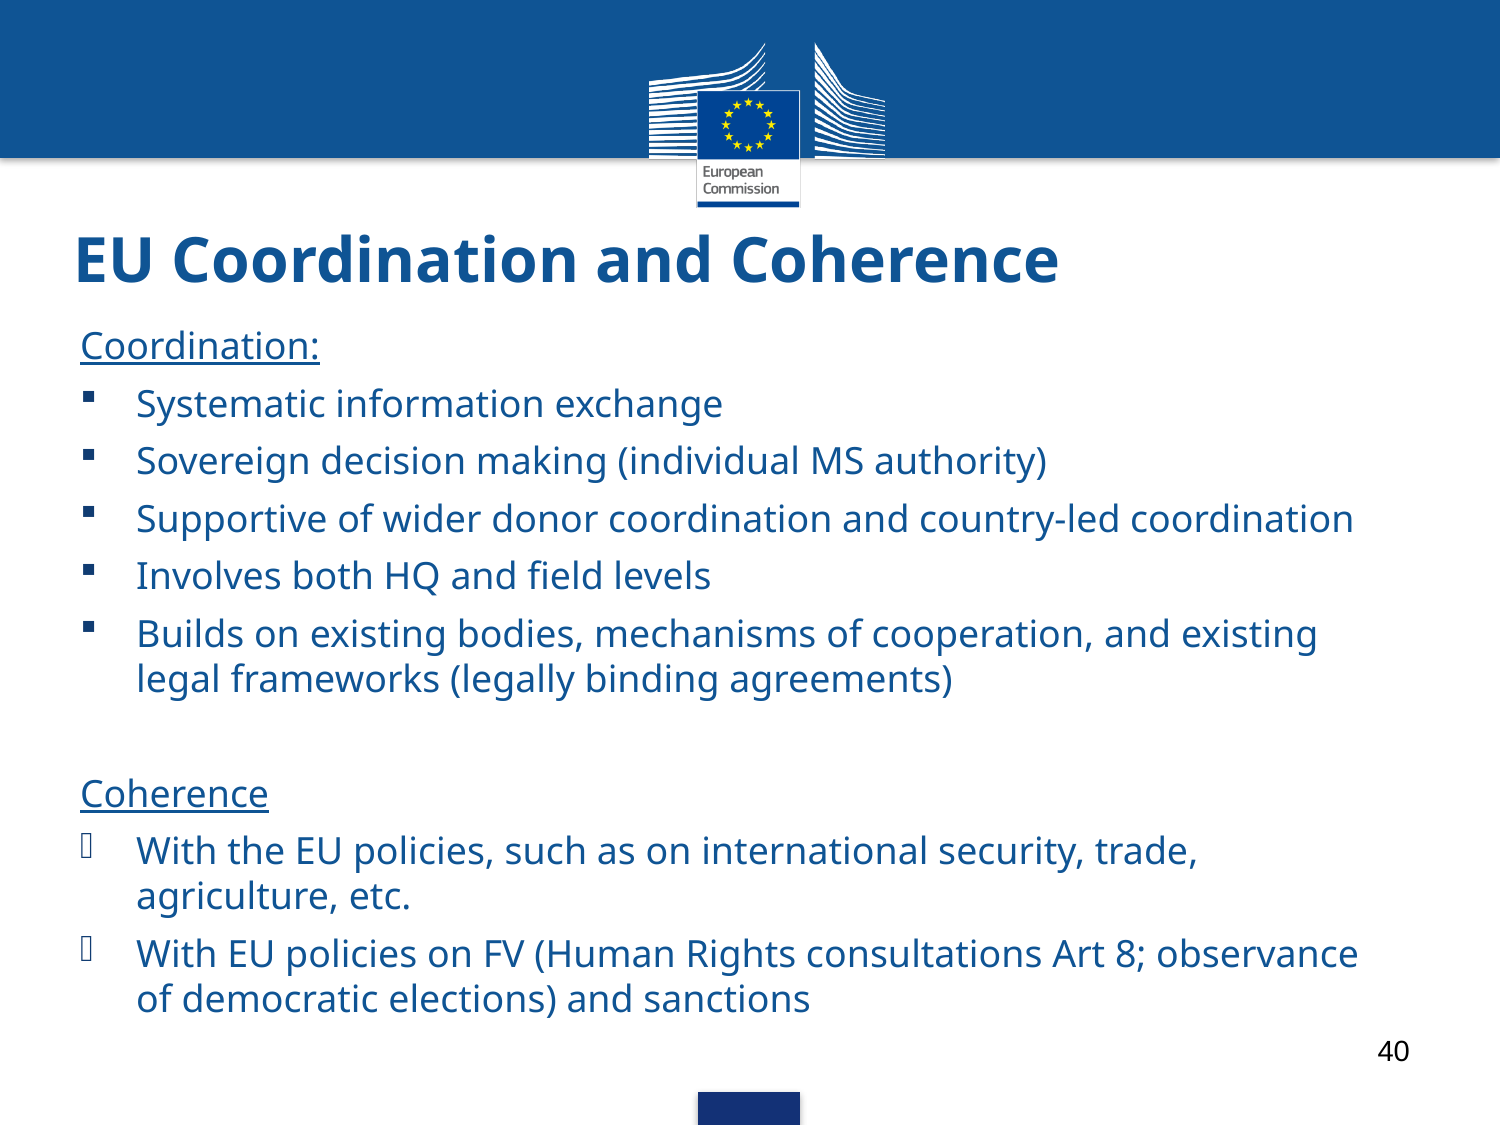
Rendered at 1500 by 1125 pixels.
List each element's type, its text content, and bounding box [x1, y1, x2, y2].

slide_number 40 [1074, 1024, 1425, 1103]
list Coordination: Systematic information exchange Sovereign decision making (individual MS authority) Supportive of wider donor coordination and country-led coordination Involves both HQ and field levels Builds on existing bodies, mechanisms of cooperation, and existing legal frameworks (legally binding agreements) Coherence With the EU policies, such as on international security, trade, agriculture, etc. With EU policies on FV (Human Rights consultations Art 8; observance of democratic elections) and sanctions [64, 314, 1415, 1047]
picture [649, 42, 885, 208]
title EU Coordination and Coherence [58, 210, 1409, 305]
